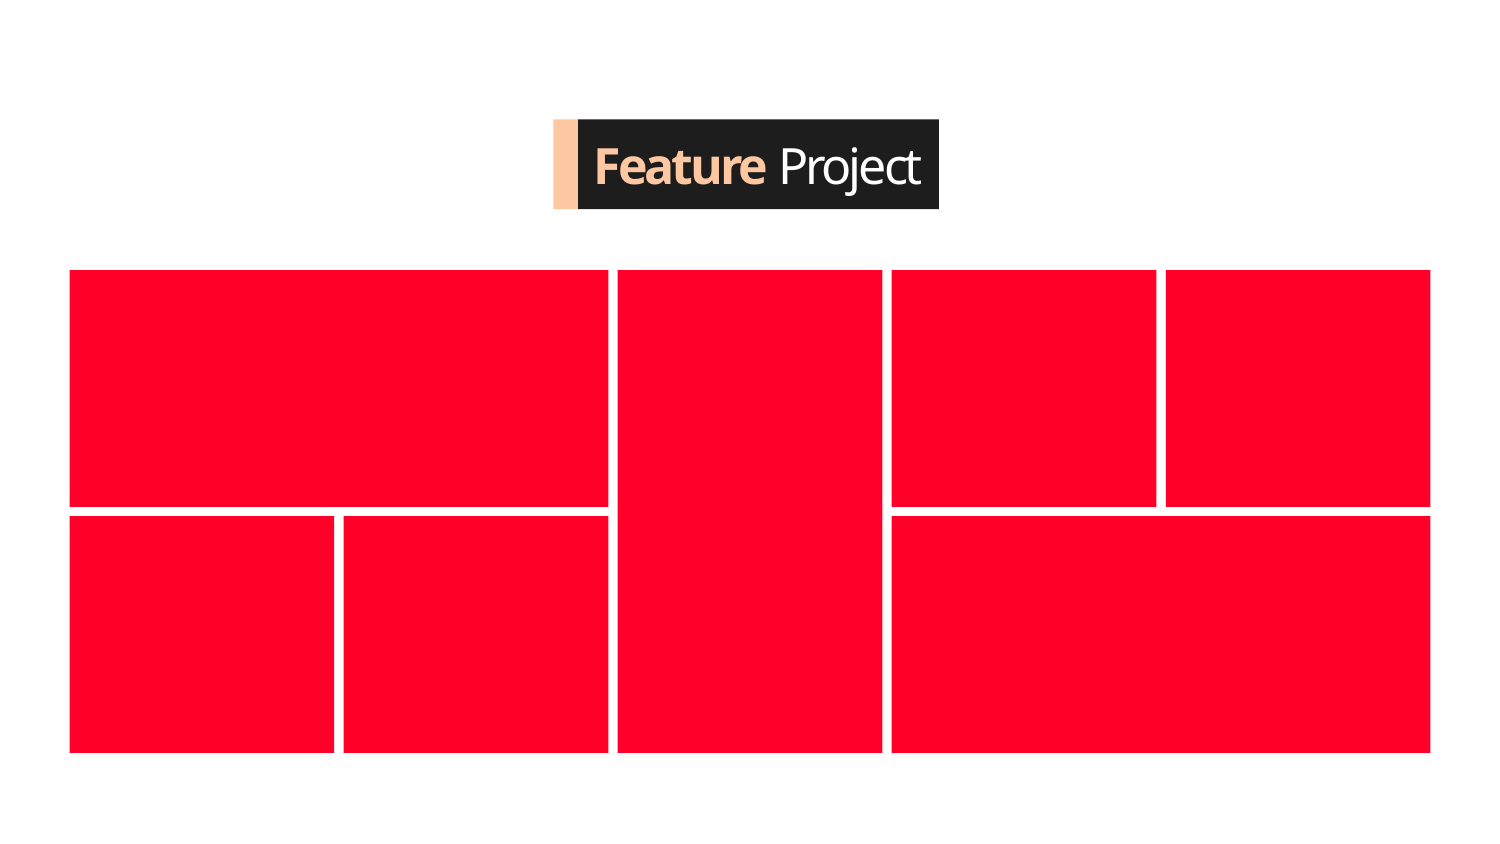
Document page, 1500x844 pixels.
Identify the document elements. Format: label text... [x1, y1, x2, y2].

picture [343, 515, 609, 753]
text_box [551, 117, 580, 211]
picture [69, 515, 335, 753]
picture [891, 270, 1157, 508]
picture [1165, 270, 1431, 508]
picture [891, 516, 1431, 753]
text_box Feature Project [580, 119, 939, 210]
picture [69, 270, 609, 508]
picture [617, 270, 883, 753]
